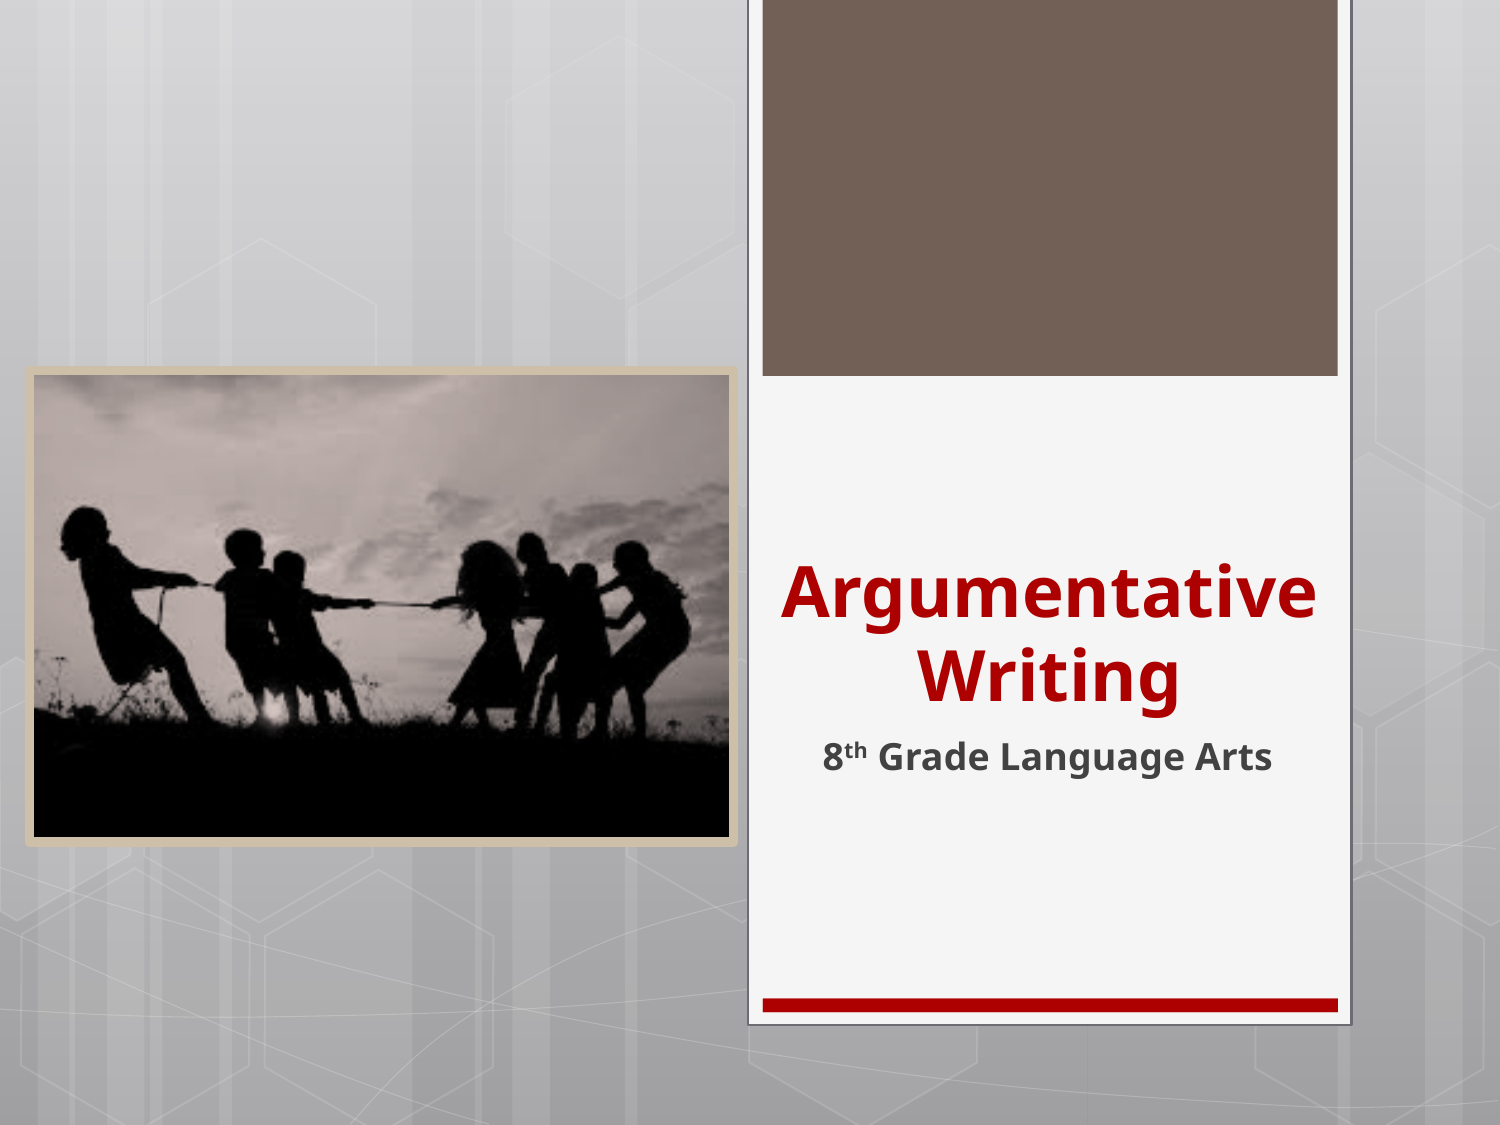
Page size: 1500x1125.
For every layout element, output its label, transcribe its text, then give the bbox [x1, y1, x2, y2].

subtitle 8th Grade Language Arts [776, 725, 1320, 933]
title Argumentative Writing [750, 444, 1350, 724]
picture [33, 374, 730, 838]
